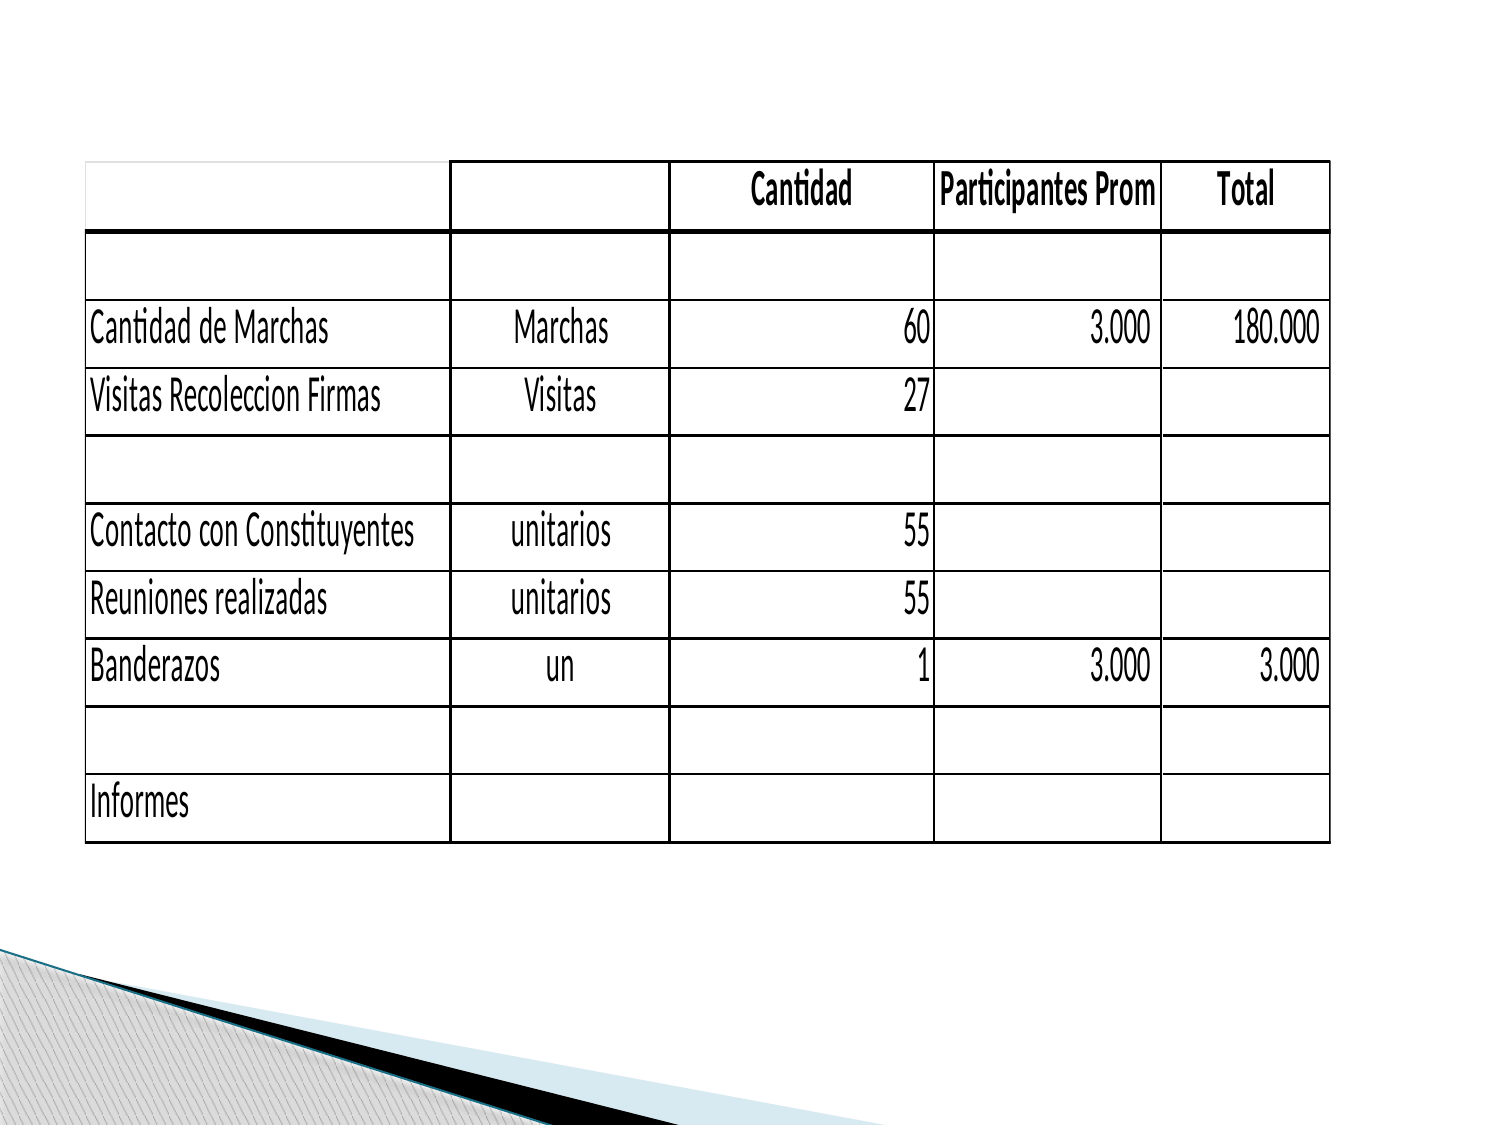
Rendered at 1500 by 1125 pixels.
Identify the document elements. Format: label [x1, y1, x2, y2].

picture [84, 160, 1333, 847]
